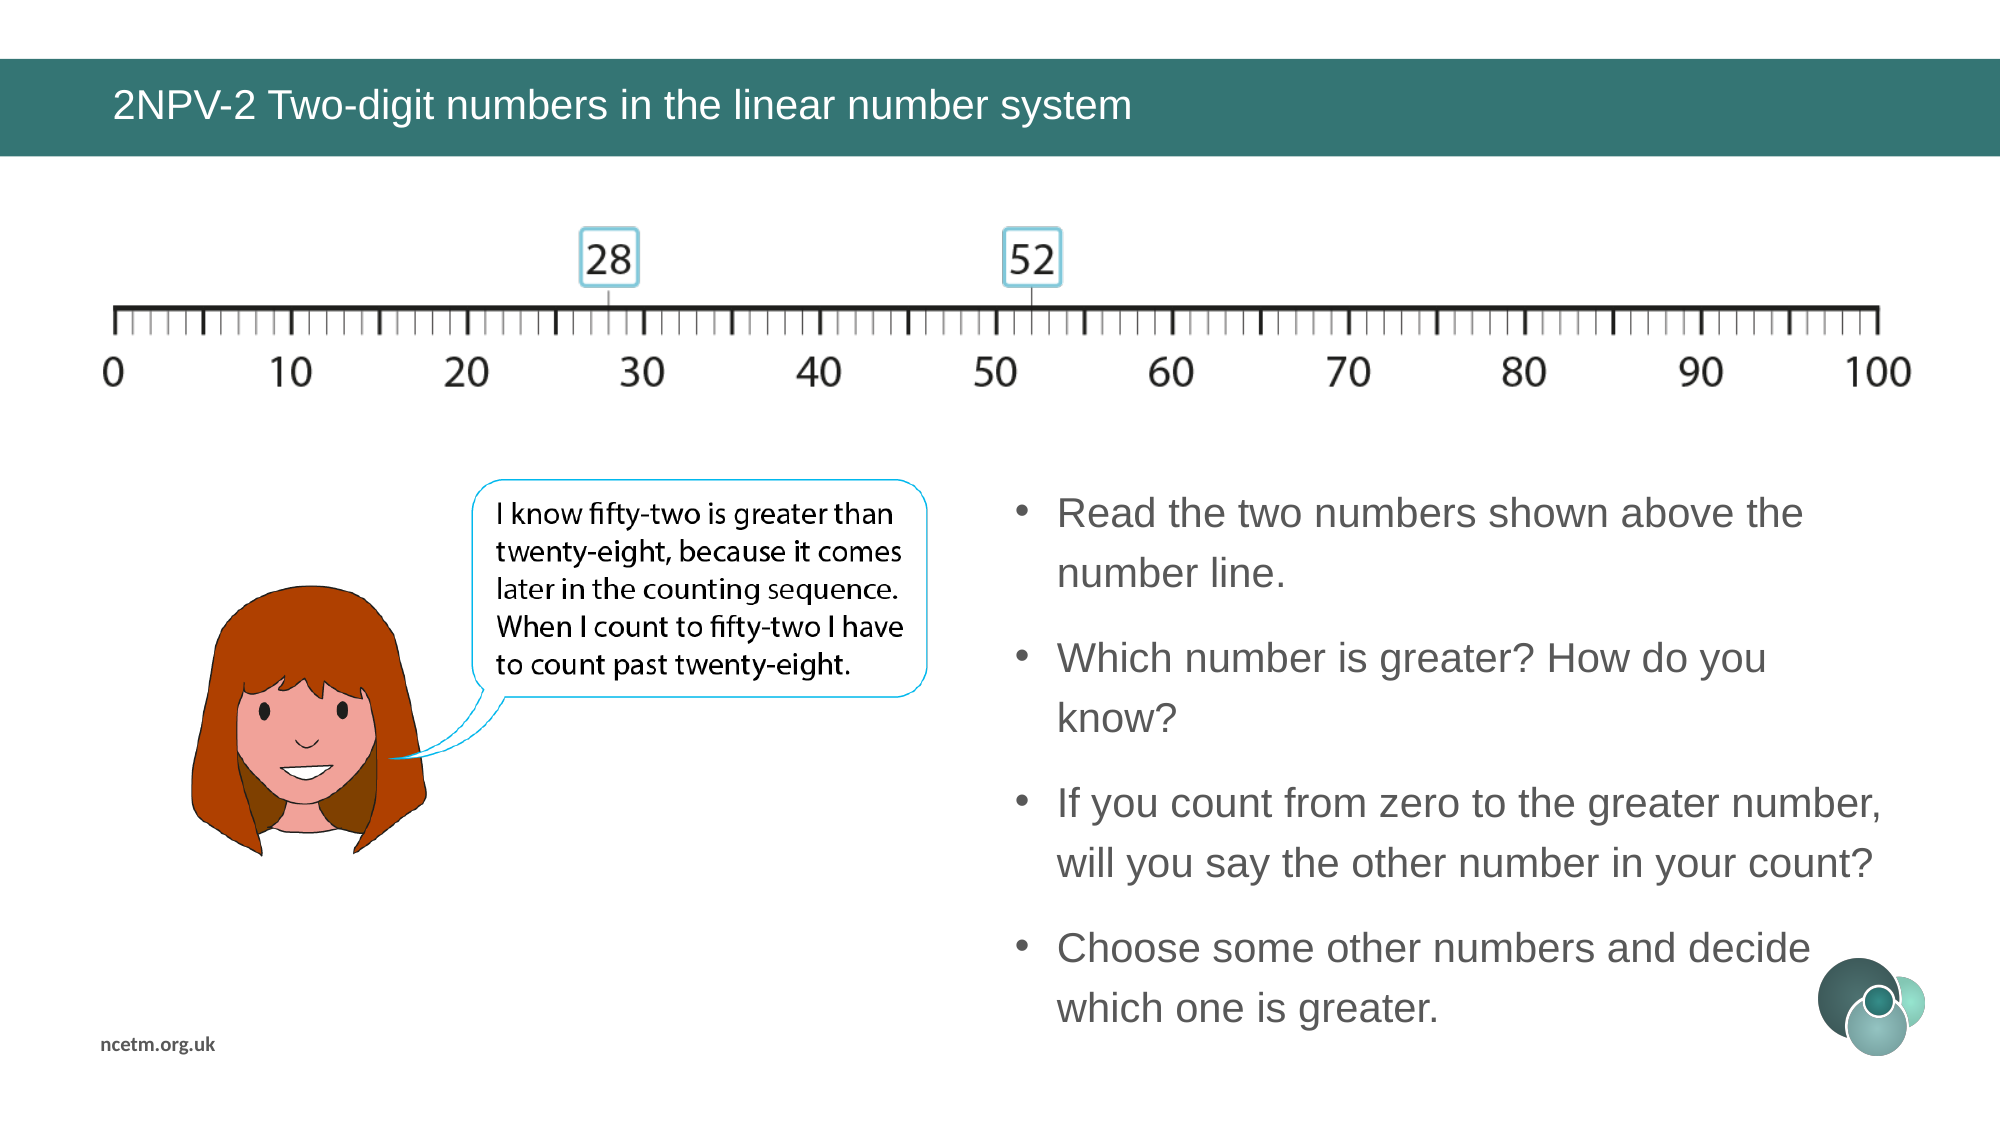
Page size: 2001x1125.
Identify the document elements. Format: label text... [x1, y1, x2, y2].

picture [102, 208, 1913, 398]
picture [1818, 958, 1925, 1056]
text_box Read the two numbers shown above the number line. Which number is greater? How do you know? If you count from zero to the greater number, will you say the other number in your count? Choose some other numbers and decide which one is greater. [999, 467, 1913, 969]
title 2NPV-2 Two-digit numbers in the linear number system [97, 76, 1945, 147]
picture [0, 479, 1188, 870]
